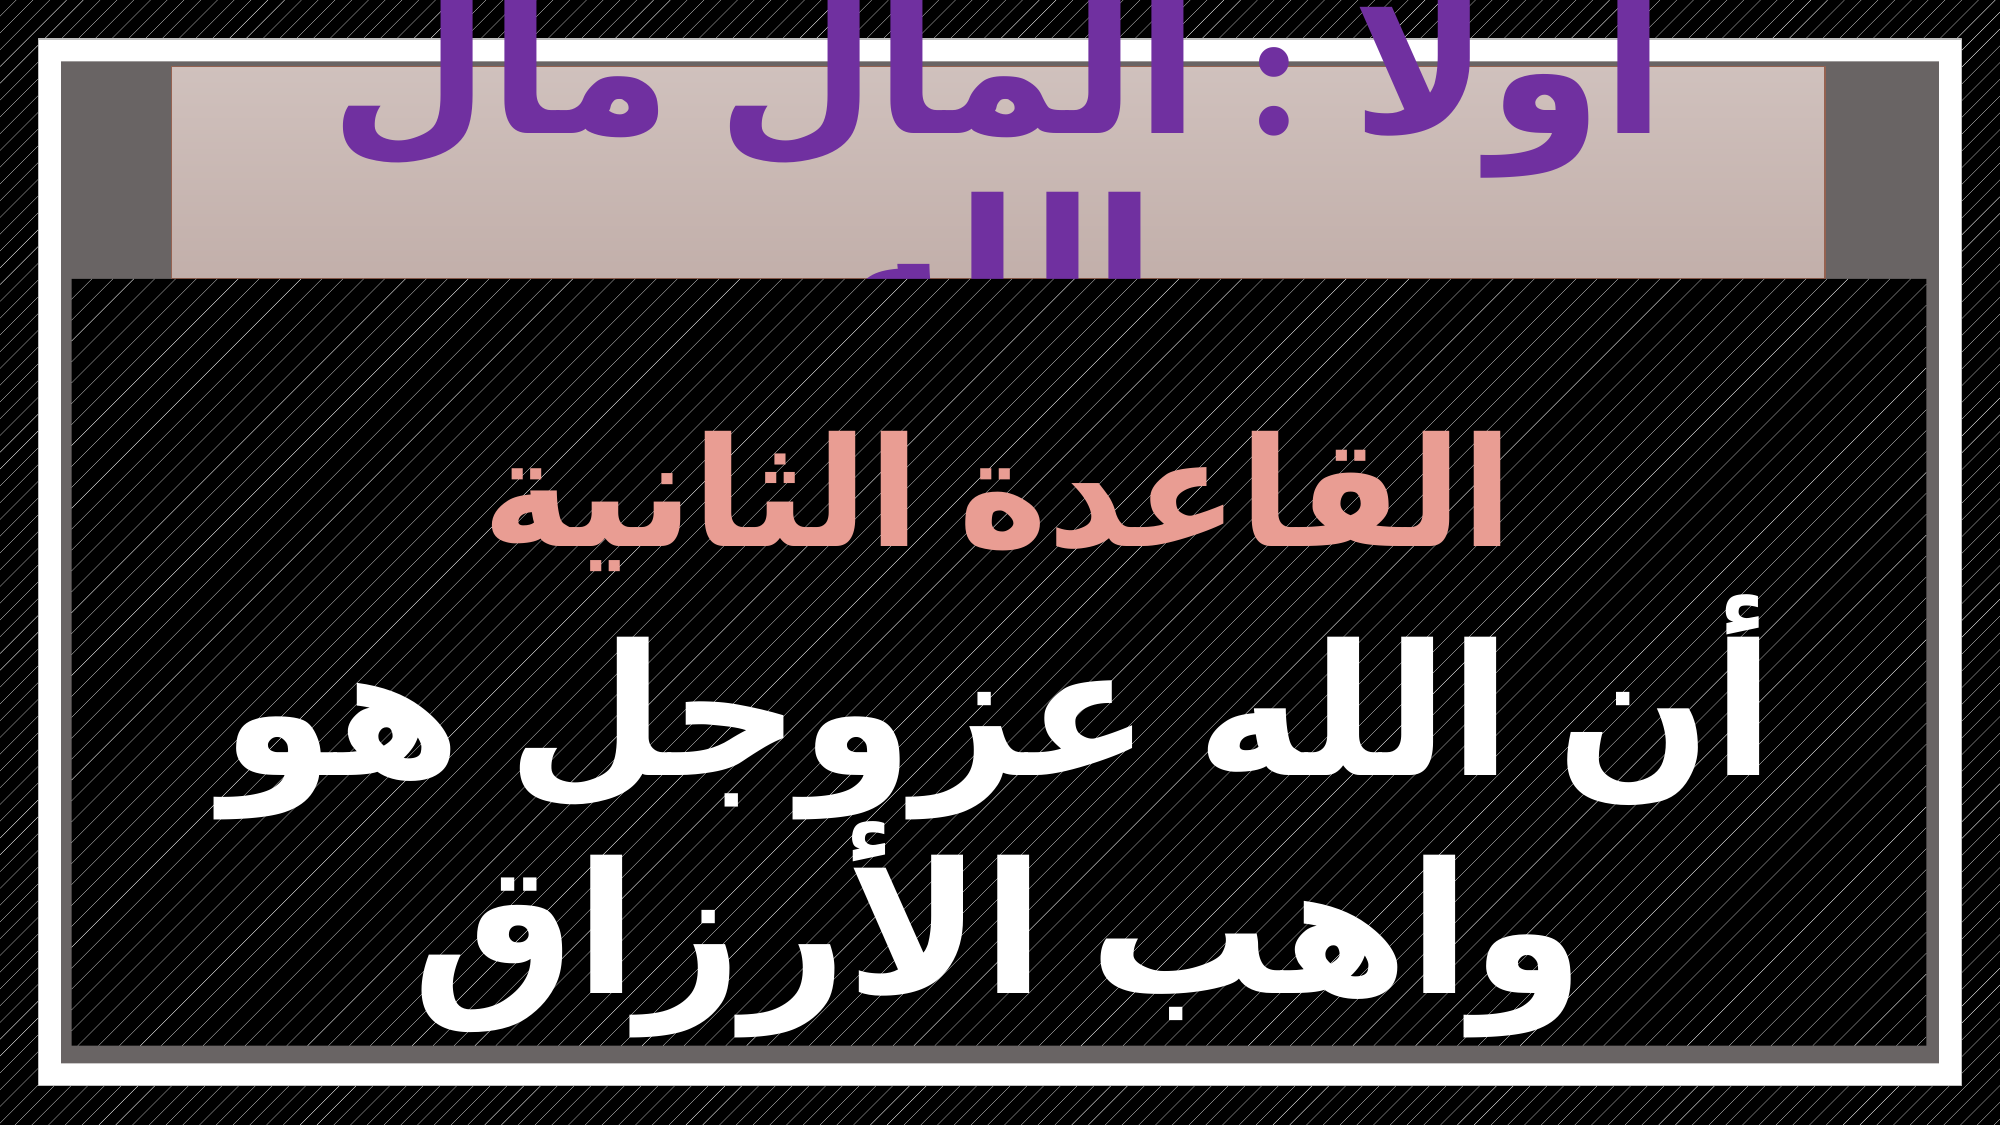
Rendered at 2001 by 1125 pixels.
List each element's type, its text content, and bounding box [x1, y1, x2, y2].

list القاعدة الثانية أن الله عزوجل هو واهب الأرزاق [71, 278, 1927, 1046]
title أولاً : المال مال الله [171, 66, 1826, 278]
